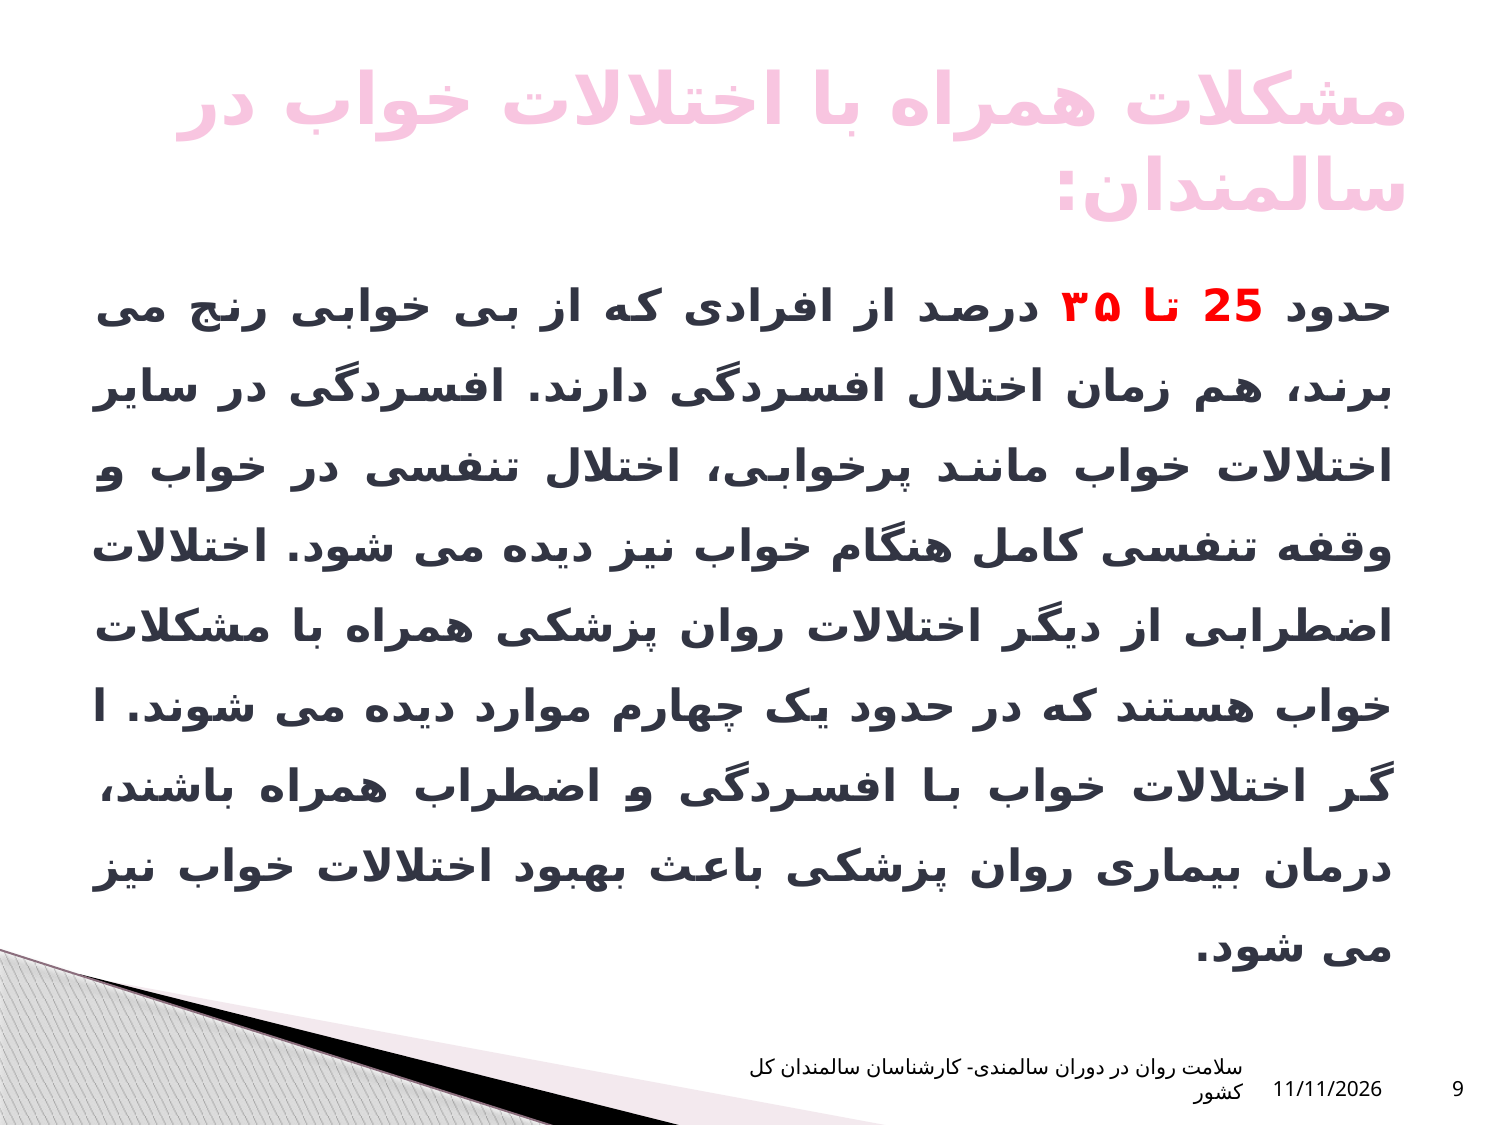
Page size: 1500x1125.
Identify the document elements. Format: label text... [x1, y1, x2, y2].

slide_number 9 [1418, 1051, 1479, 1112]
list حدود 25 تا ۳۵ درصد از افرادی که از بی خوابی رنج می برند، هم زمان اختلال افسردگی دارند. افسردگی در سایر اختلالات خواب مانند پرخوابی، اختلال تنفسی در خواب و وقفه تنفسی کامل هنگام خواب نیز دیده می شود. اختلالات اضطرابی از دیگر اختلالات روان پزشکی همراه با مشکلات خواب هستند که در حدود یک چهارم موارد دیده می شوند. ا گر اختلالات خواب با افسردگی و اضطراب همراه باشند، درمان بیماری روان پزشکی باعث بهبود اختلالات خواب نیز می شود. [75, 243, 1425, 986]
footer سلامت روان در دوران سالمندی- کارشناسان سالمندان کل کشور [718, 1051, 1258, 1112]
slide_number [1258, 1051, 1418, 1112]
title مشکلات همراه با اختلالات خواب در سالمندان: [75, 45, 1425, 233]
